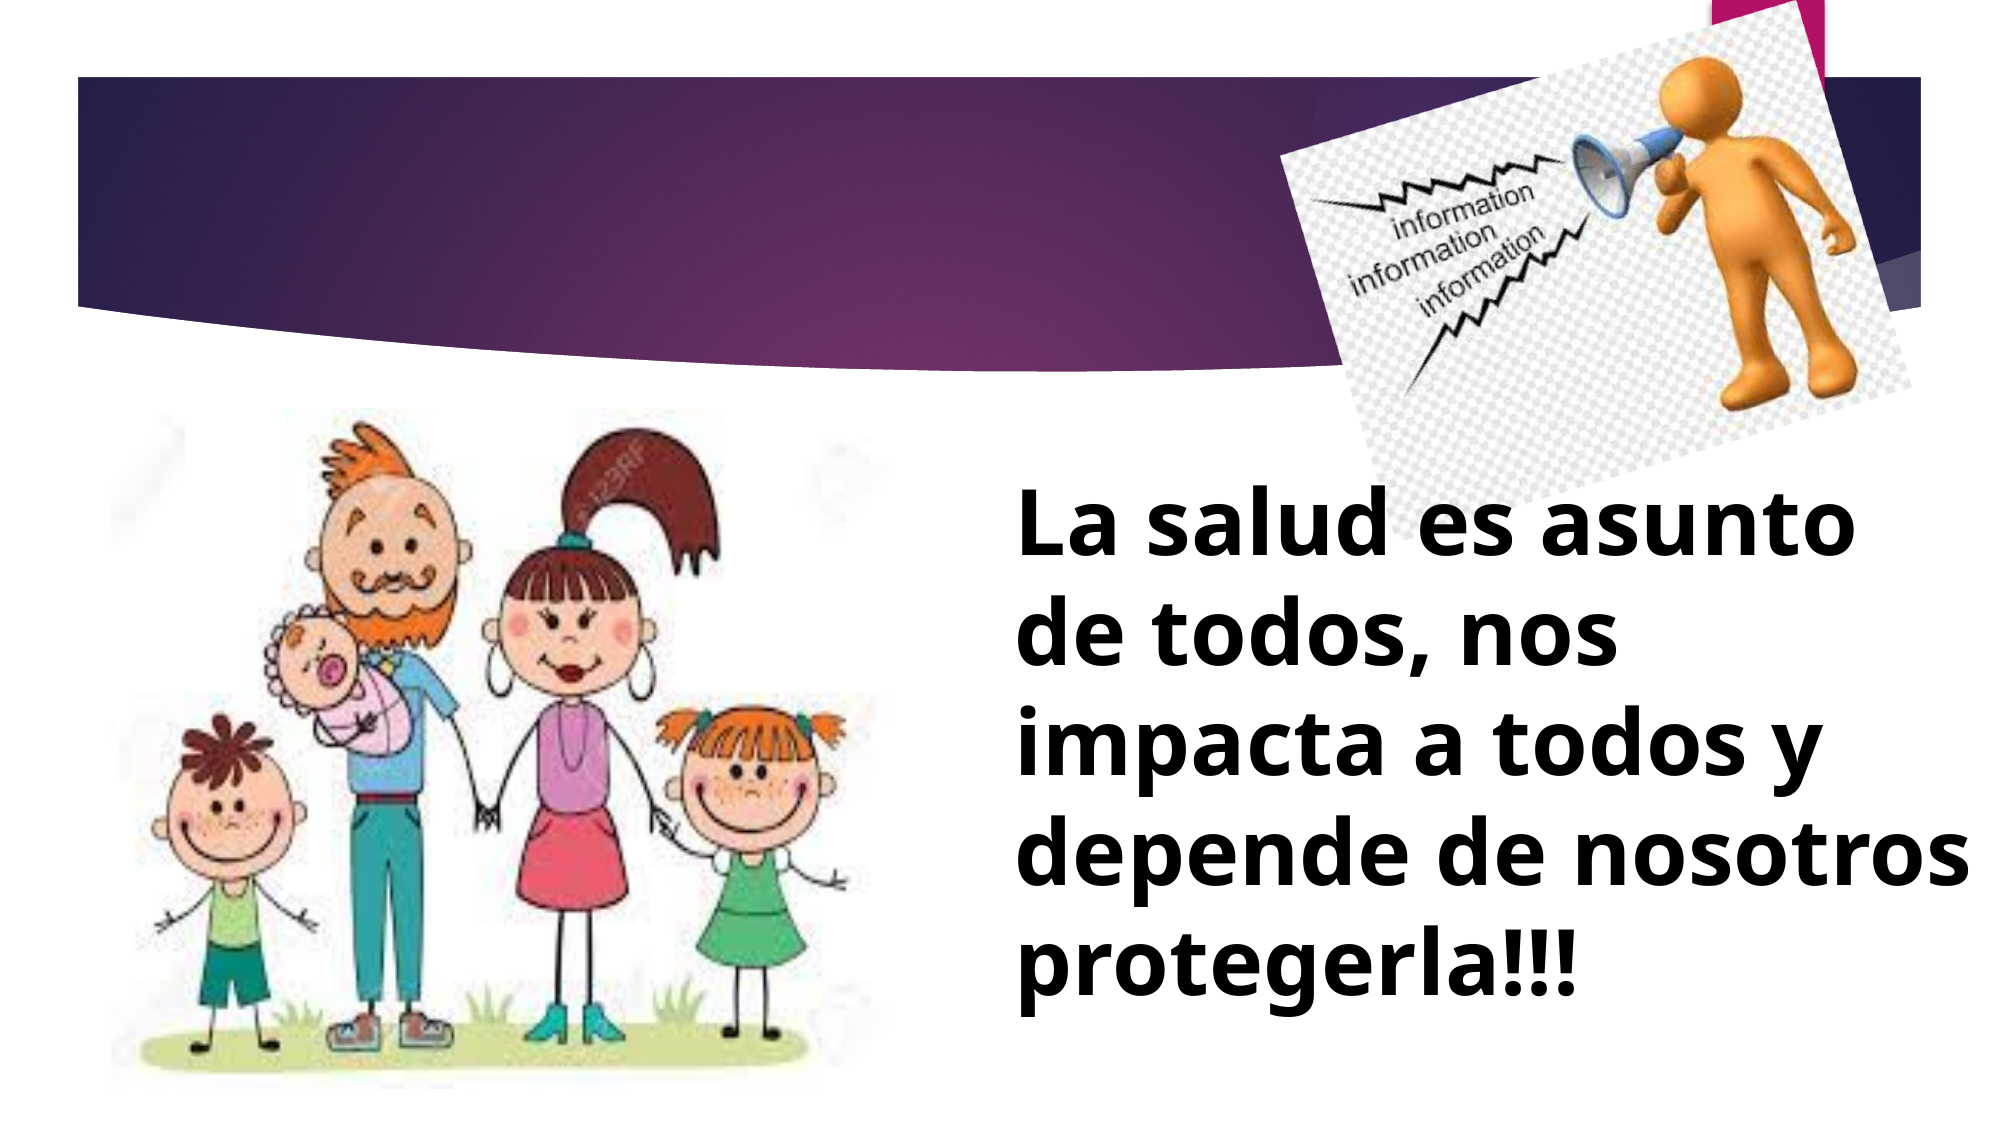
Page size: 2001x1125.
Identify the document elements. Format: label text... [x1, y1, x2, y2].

picture [1281, 1, 1901, 474]
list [87, 407, 902, 1089]
title La salud es asunto de todos, nos impacta a todos y depende de nosotros protegerla!!! [999, 352, 2000, 1125]
